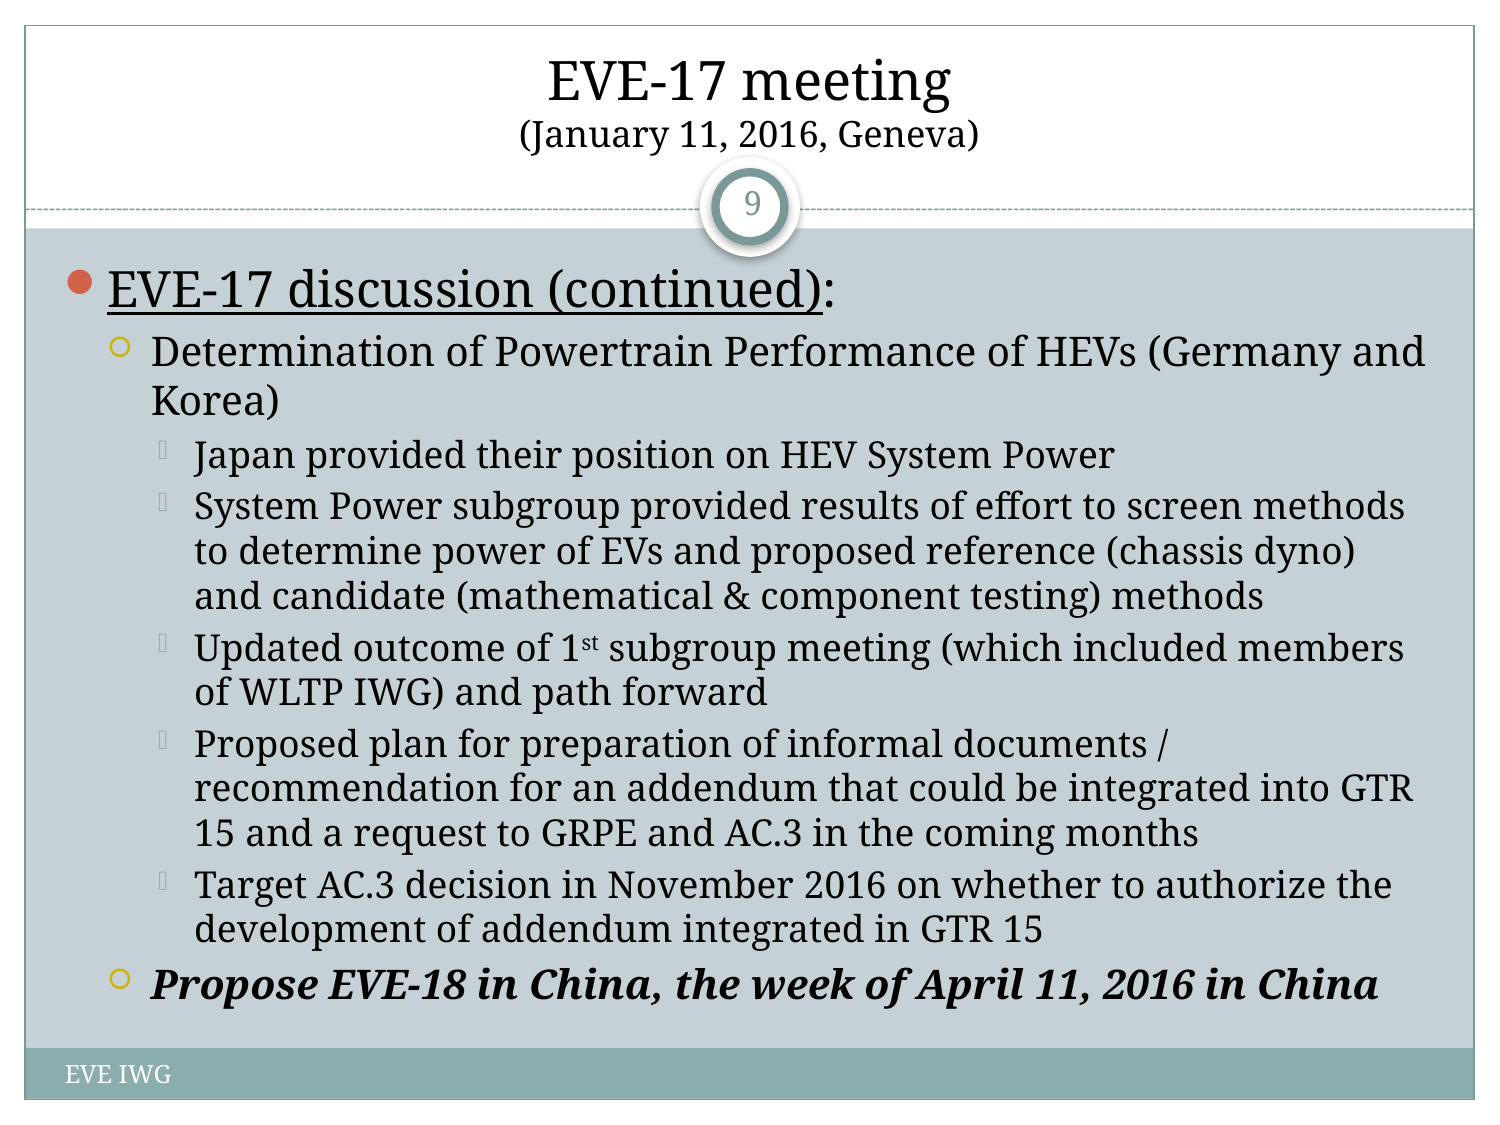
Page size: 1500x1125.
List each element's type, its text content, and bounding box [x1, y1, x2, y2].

title EVE-17 meeting (January 11, 2016, Geneva) [49, 37, 1450, 162]
list EVE-17 discussion (continued): Determination of Powertrain Performance of HEVs (Germany and Korea) Japan provided their position on HEV System Power System Power subgroup provided results of effort to screen methods to determine power of EVs and proposed reference (chassis dyno) and candidate (mathematical & component testing) methods Updated outcome of 1st subgroup meeting (which included members of WLTP IWG) and path forward Proposed plan for preparation of informal documents / recommendation for an addendum that could be integrated into GTR 15 and a request to GRPE and AC.3 in the coming months Target AC.3 decision in November 2016 on whether to authorize the development of addendum integrated in GTR 15 Propose EVE-18 in China, the week of April 11, 2016 in China [49, 250, 1445, 1052]
slide_number 9 [715, 168, 791, 241]
footer EVE IWG [50, 1052, 638, 1112]
